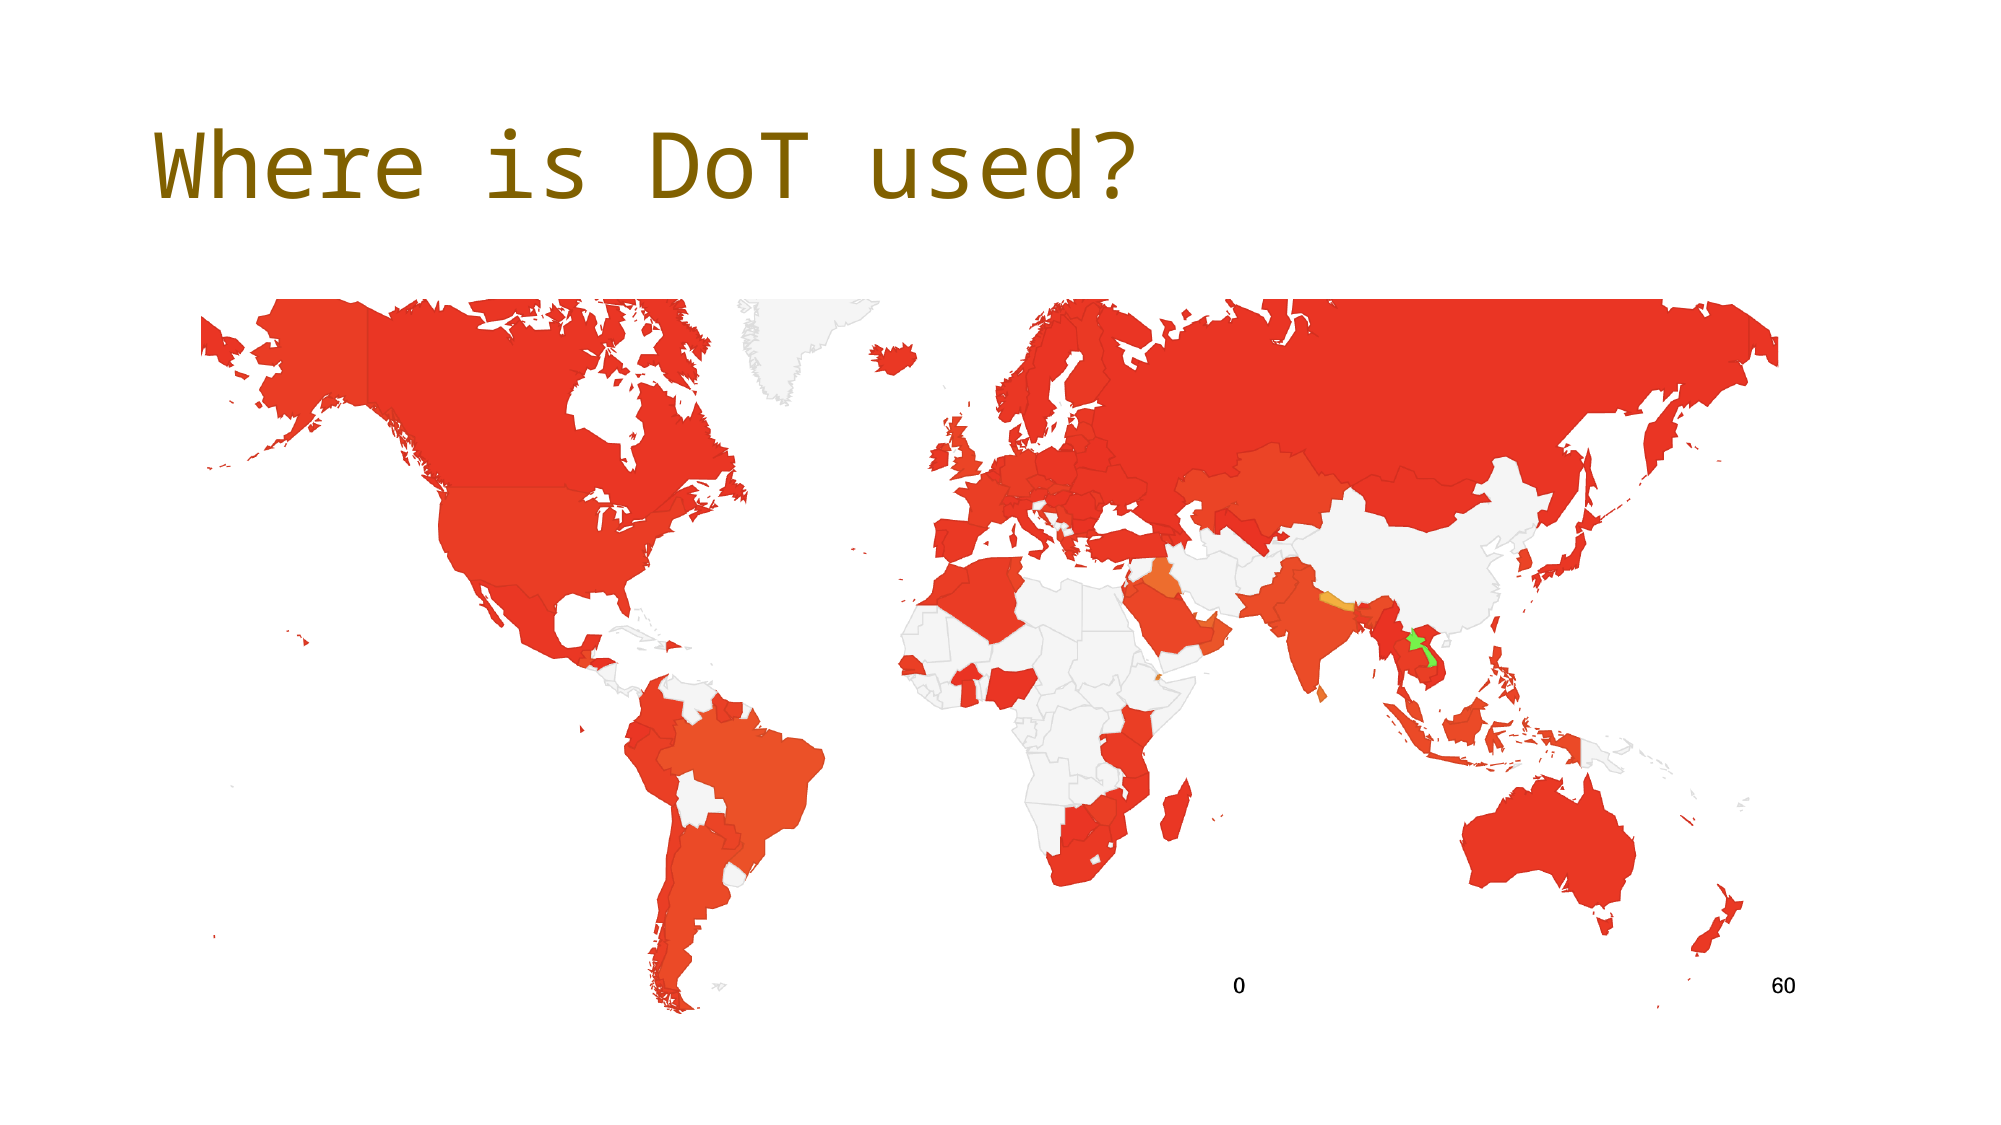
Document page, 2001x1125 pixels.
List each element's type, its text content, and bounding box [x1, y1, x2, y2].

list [201, 299, 1799, 1014]
title Where is DoT used? [137, 59, 1863, 278]
